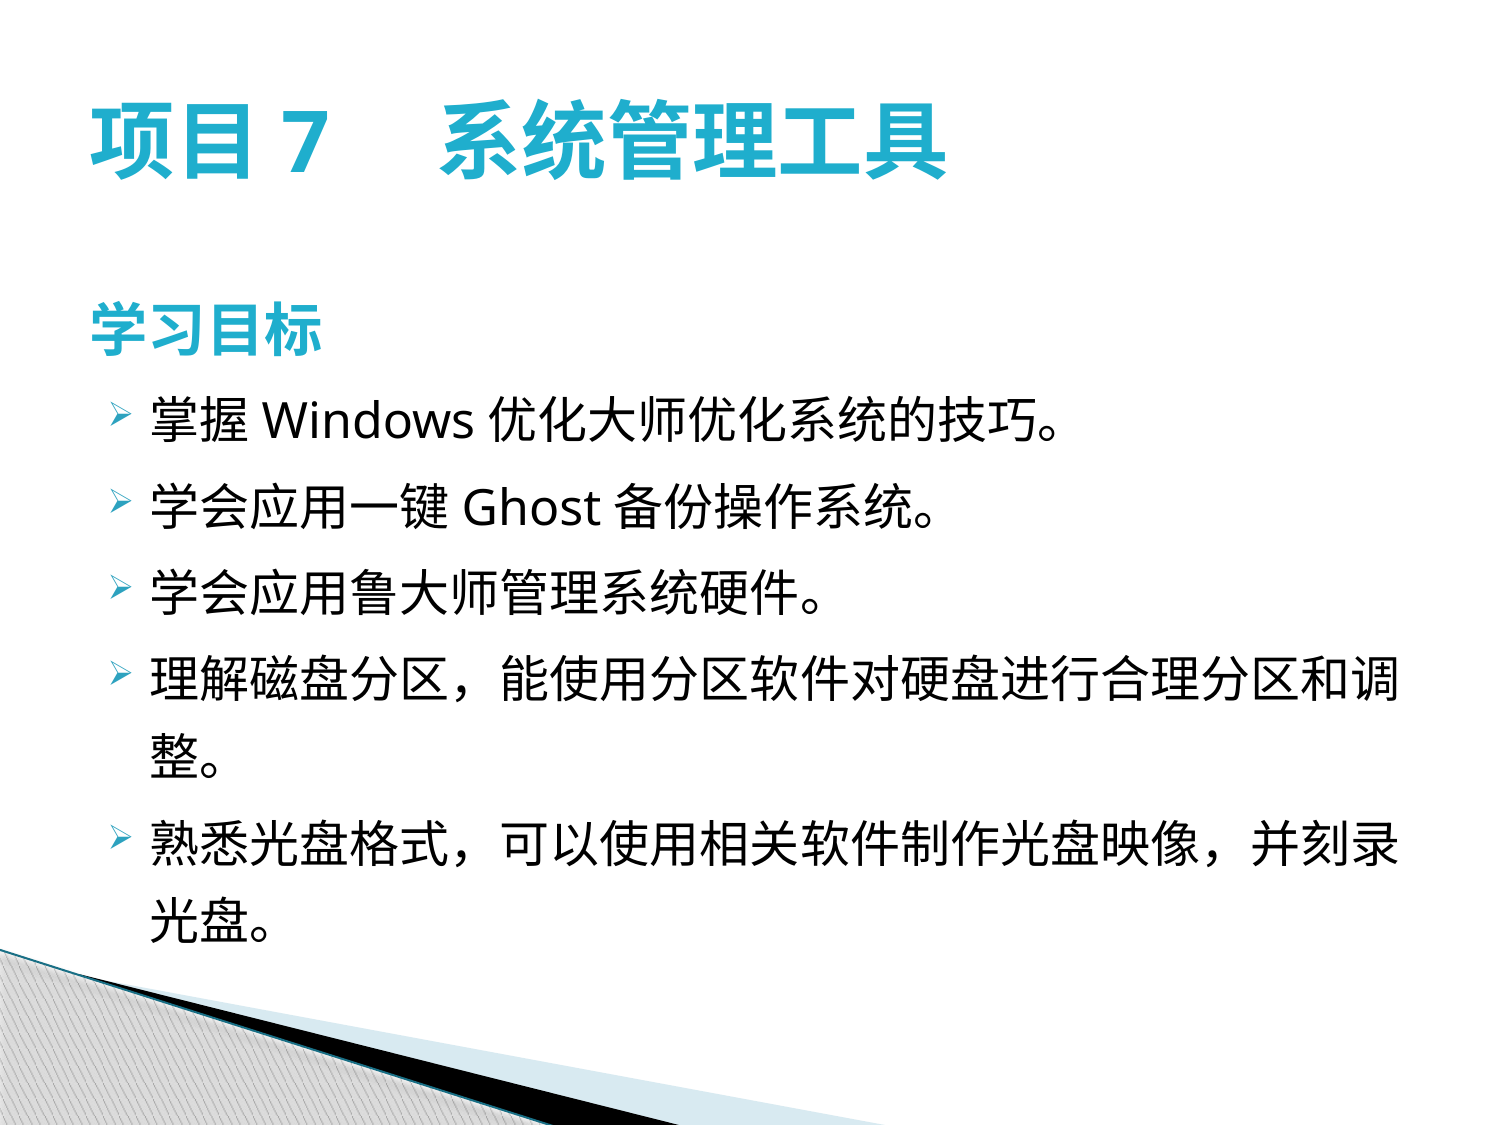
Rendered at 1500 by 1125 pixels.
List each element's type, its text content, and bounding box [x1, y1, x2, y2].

title 项目7 系统管理工具 [75, 45, 1425, 233]
list 学习目标 掌握Windows优化大师优化系统的技巧。 学会应用一键Ghost备份操作系统。 学会应用鲁大师管理系统硬件。 理解磁盘分区，能使用分区软件对硬盘进行合理分区和调整。 熟悉光盘格式，可以使用相关软件制作光盘映像，并刻录光盘。 [75, 243, 1425, 1035]
